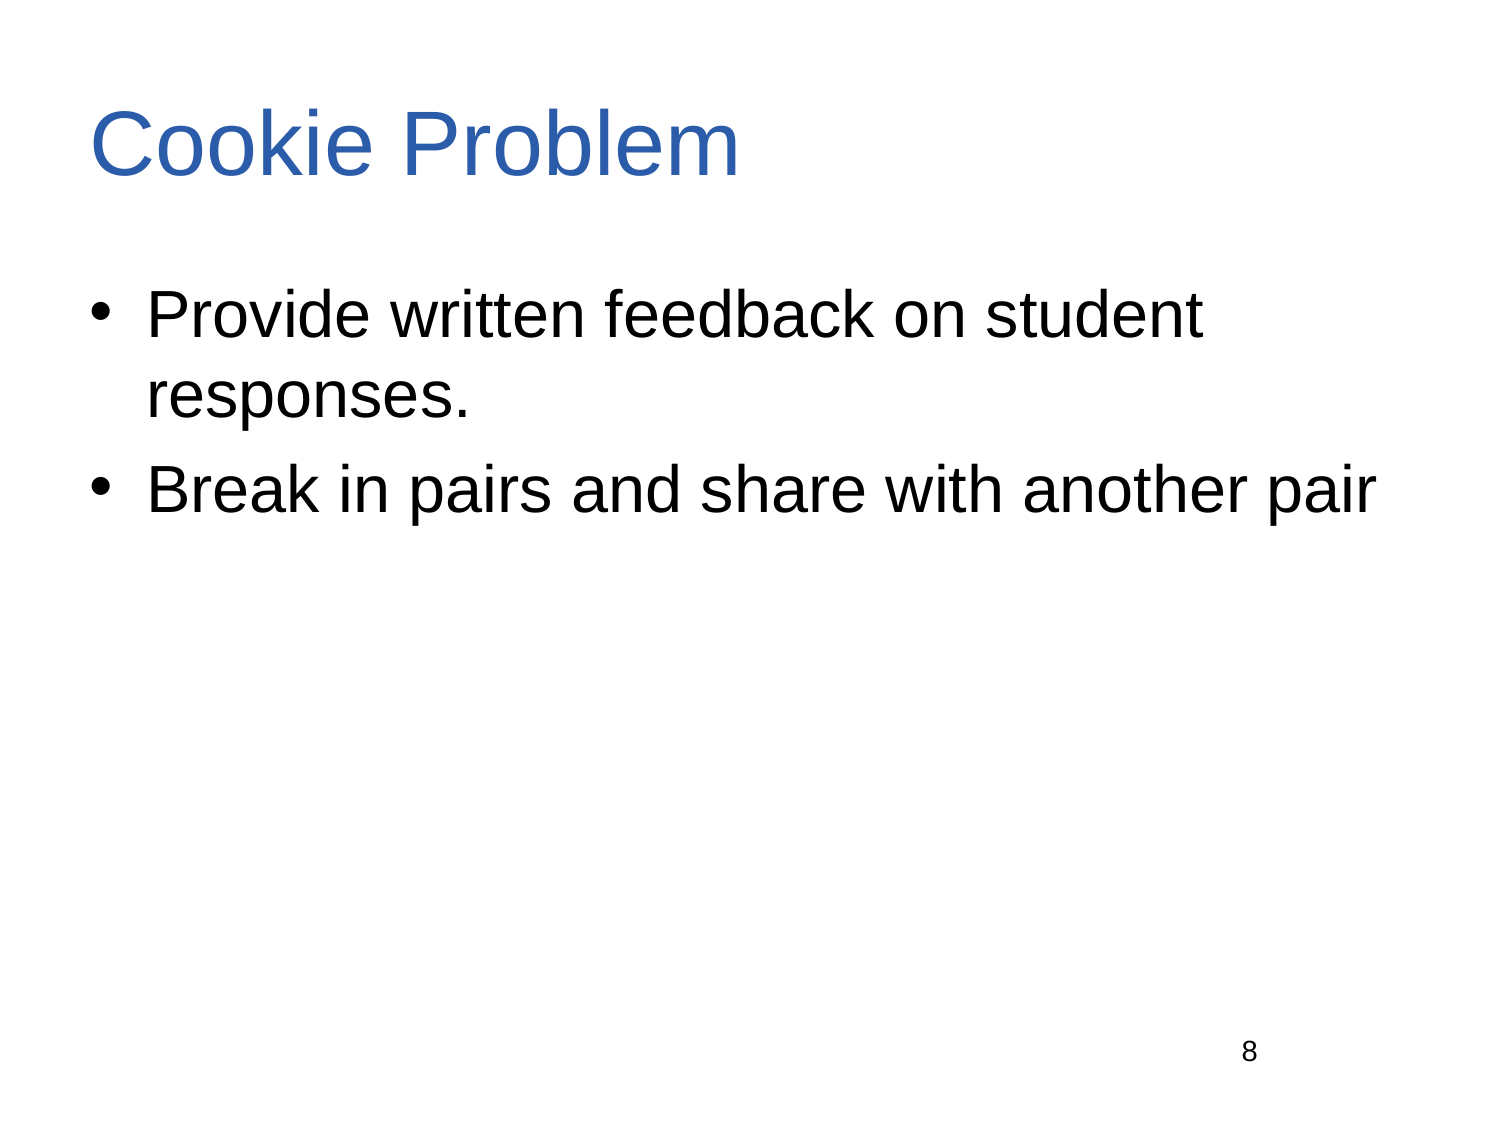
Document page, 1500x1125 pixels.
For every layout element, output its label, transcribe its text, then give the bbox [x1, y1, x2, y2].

list Provide written feedback on student responses. Break in pairs and share with another pair [74, 261, 1426, 813]
slide_number 8 [1223, 1023, 1277, 1075]
title Cookie Problem [74, 14, 1426, 261]
